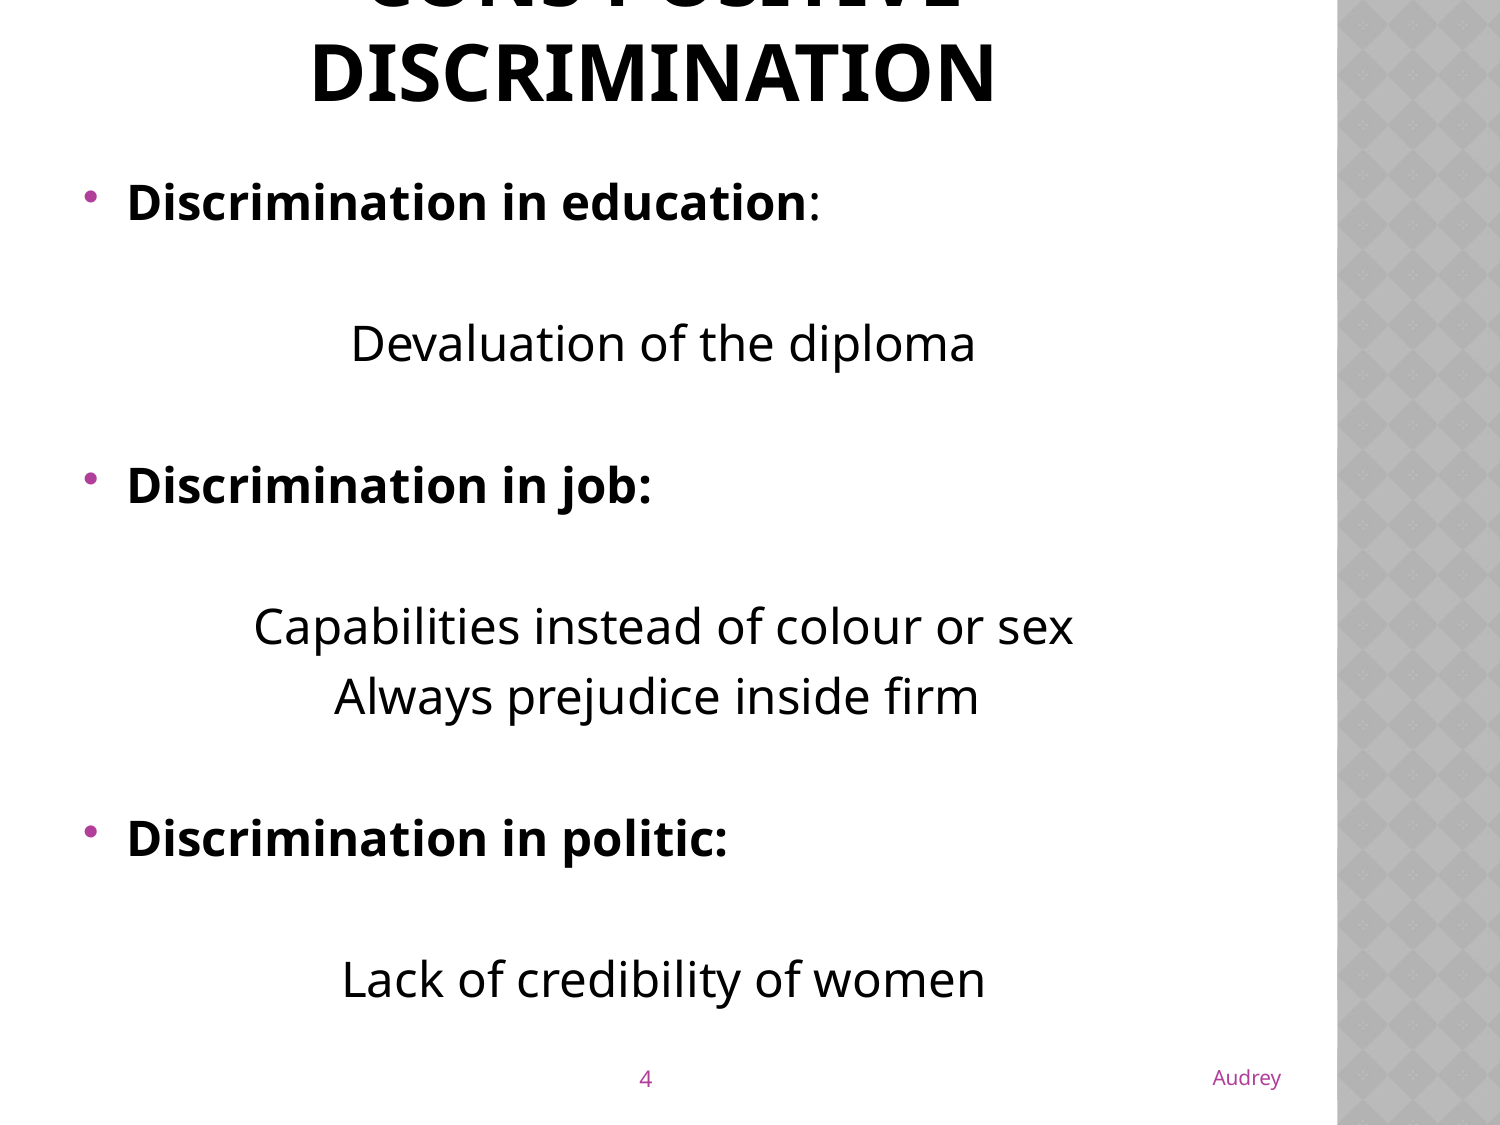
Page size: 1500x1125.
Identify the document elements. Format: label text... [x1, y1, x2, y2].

footer Audrey [1183, 1054, 1297, 1090]
list Discrimination in education: Devaluation of the diploma Discrimination in job: Capabilities instead of colour or sex Always prejudice inside firm Discrimination in politic: Lack of credibility of women [70, 164, 1258, 1024]
title Cons positive discrimination [70, 0, 1258, 118]
slide_number 4 [597, 1054, 695, 1093]
